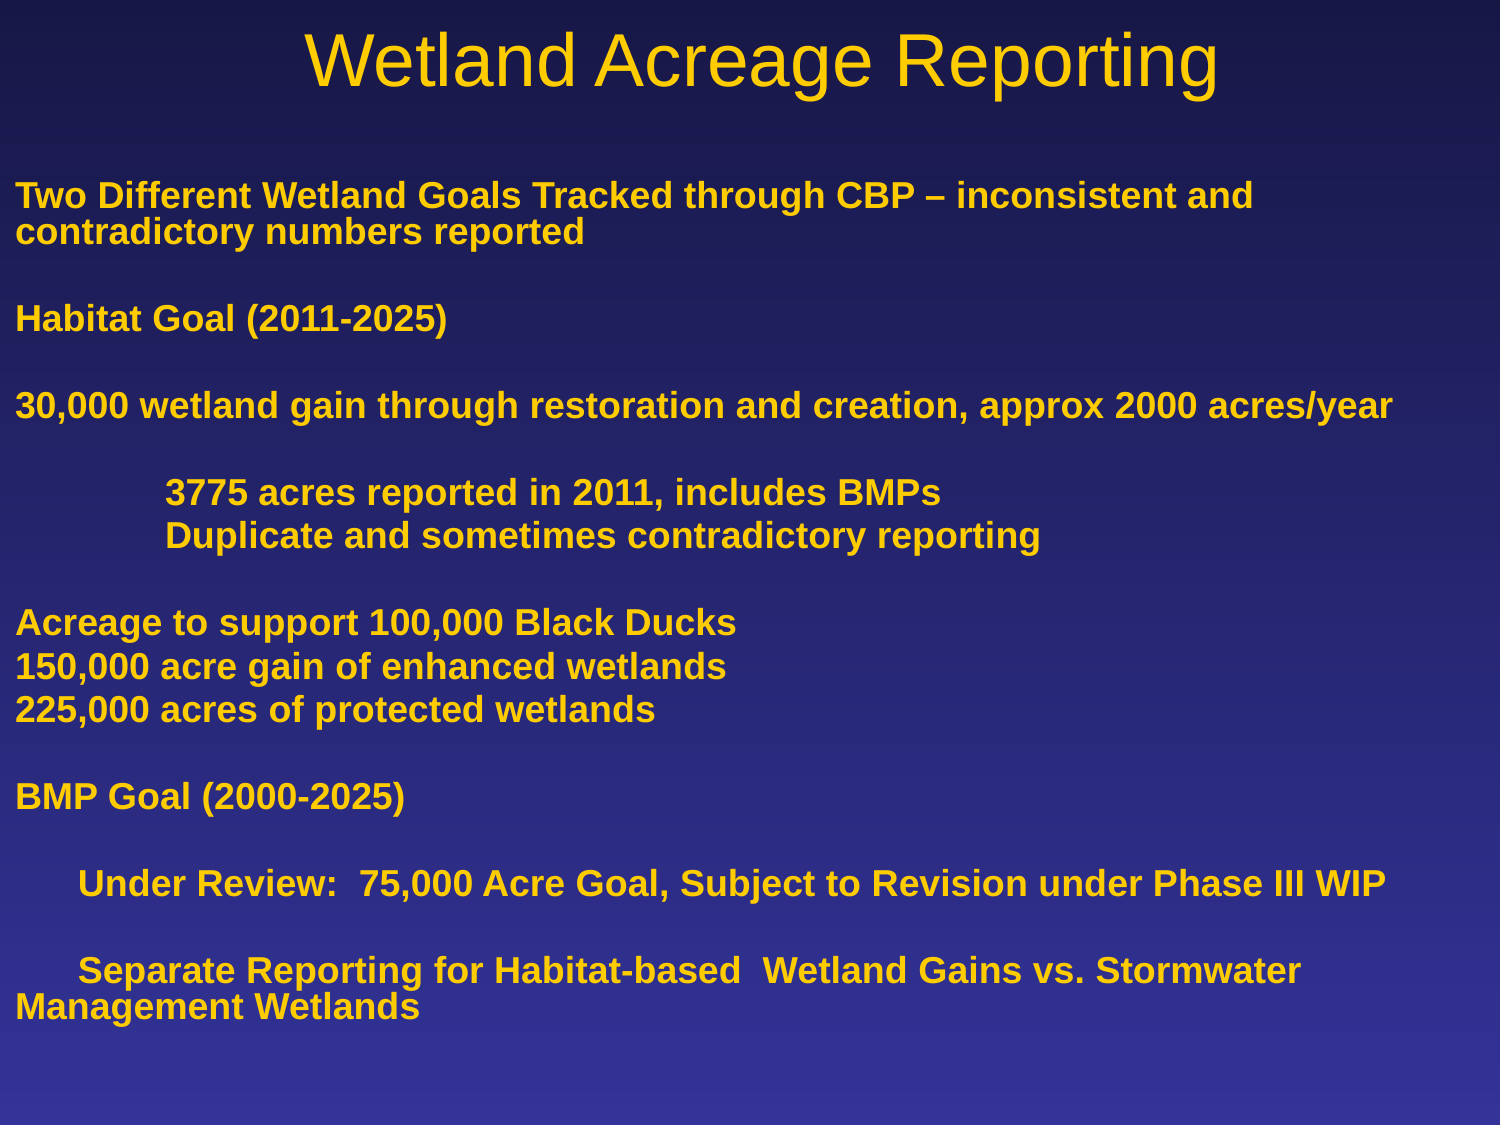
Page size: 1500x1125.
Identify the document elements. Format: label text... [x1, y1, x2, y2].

subtitle Two Different Wetland Goals Tracked through CBP – inconsistent and contradictory numbers reported Habitat Goal (2011-2025) 30,000 wetland gain through restoration and creation, approx 2000 acres/year 3775 acres reported in 2011, includes BMPs Duplicate and sometimes contradictory reporting Acreage to support 100,000 Black Ducks 150,000 acre gain of enhanced wetlands 225,000 acres of protected wetlands BMP Goal (2000-2025) Under Review: 75,000 Acre Goal, Subject to Revision under Phase III WIP Separate Reporting for Habitat-based Wetland Gains vs. Stormwater Management Wetlands [0, 124, 1500, 1088]
title Wetland Acreage Reporting [124, 0, 1401, 113]
